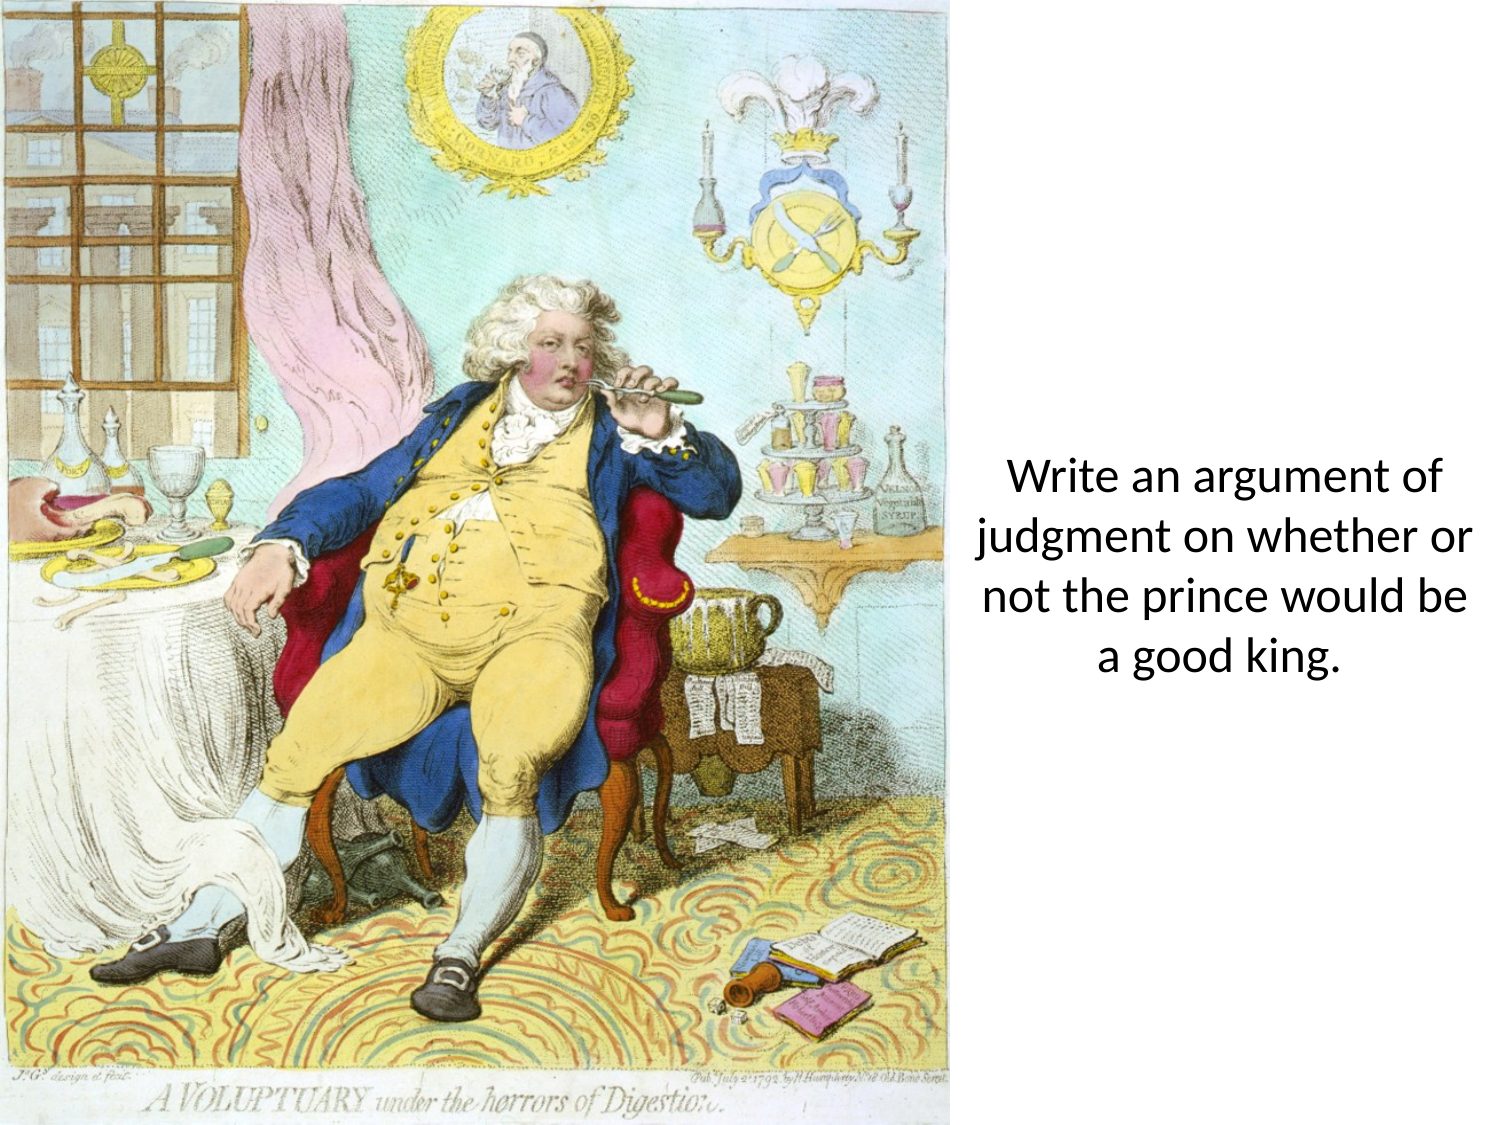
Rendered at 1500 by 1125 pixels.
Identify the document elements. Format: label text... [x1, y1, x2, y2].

title Write an argument of judgment on whether or not the prince would be a good king. [954, 462, 1500, 663]
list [0, 0, 951, 1125]
